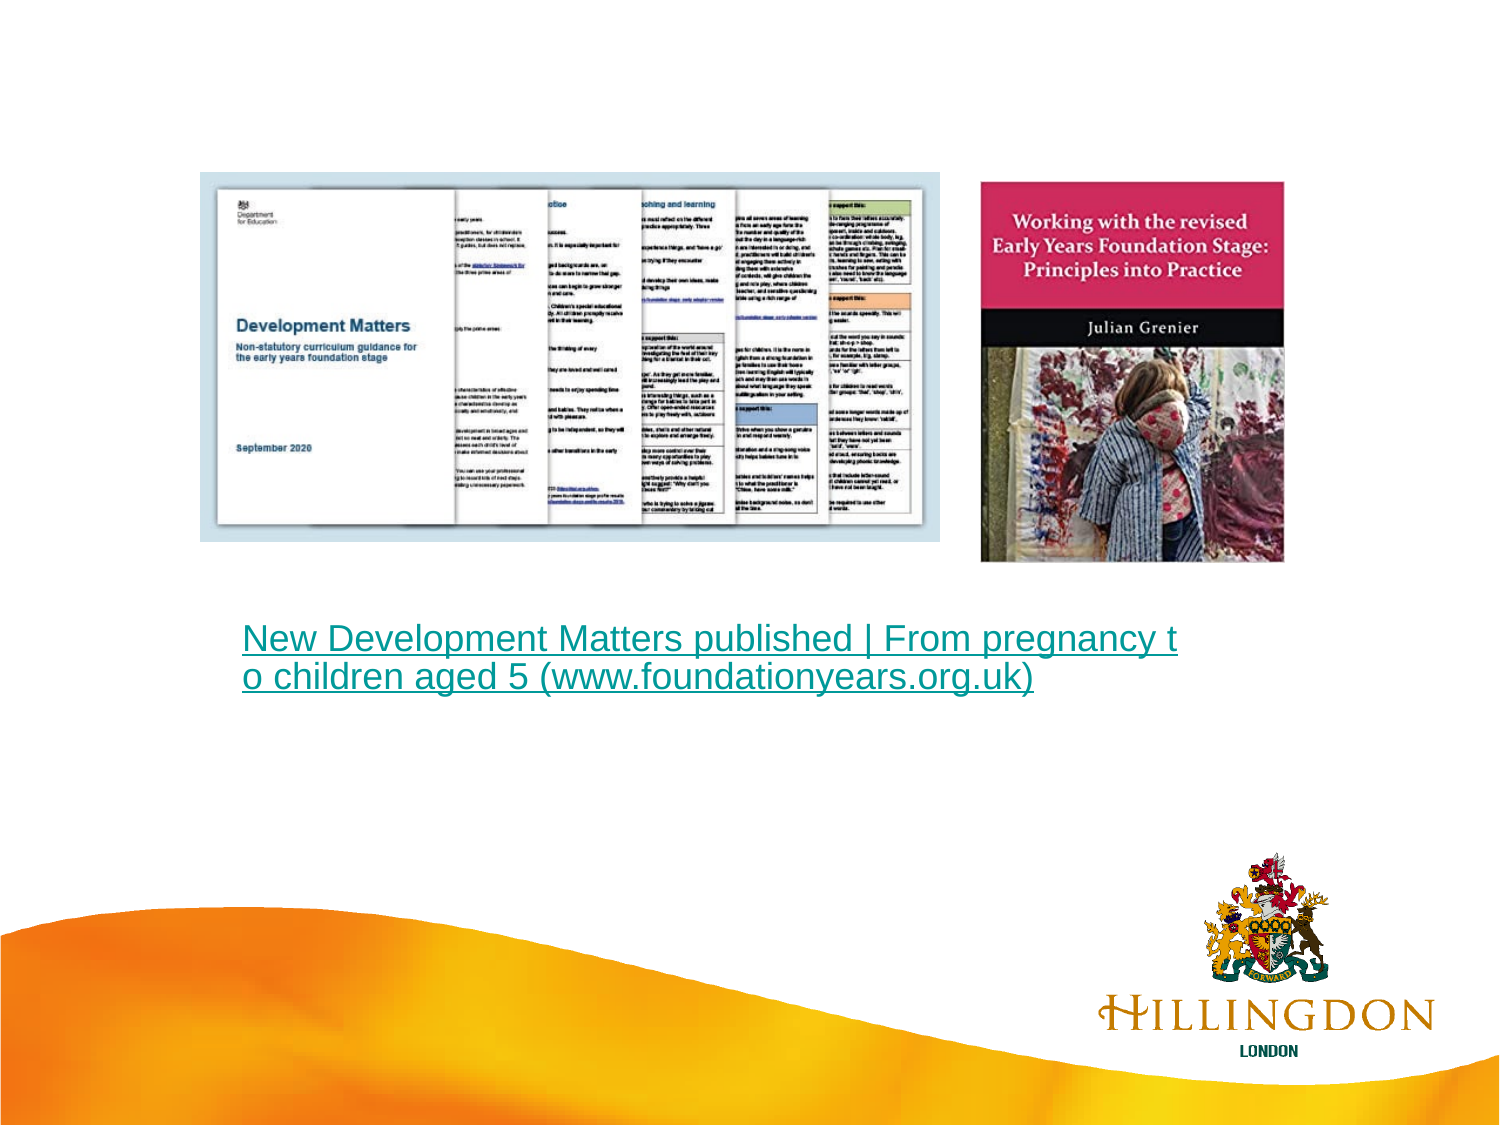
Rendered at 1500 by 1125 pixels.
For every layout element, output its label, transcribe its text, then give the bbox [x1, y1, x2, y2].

text_box New Development Matters published | From pregnancy to children aged 5 (www.foundationyears.org.uk) [227, 606, 1193, 667]
picture [0, 0, 1500, 1125]
